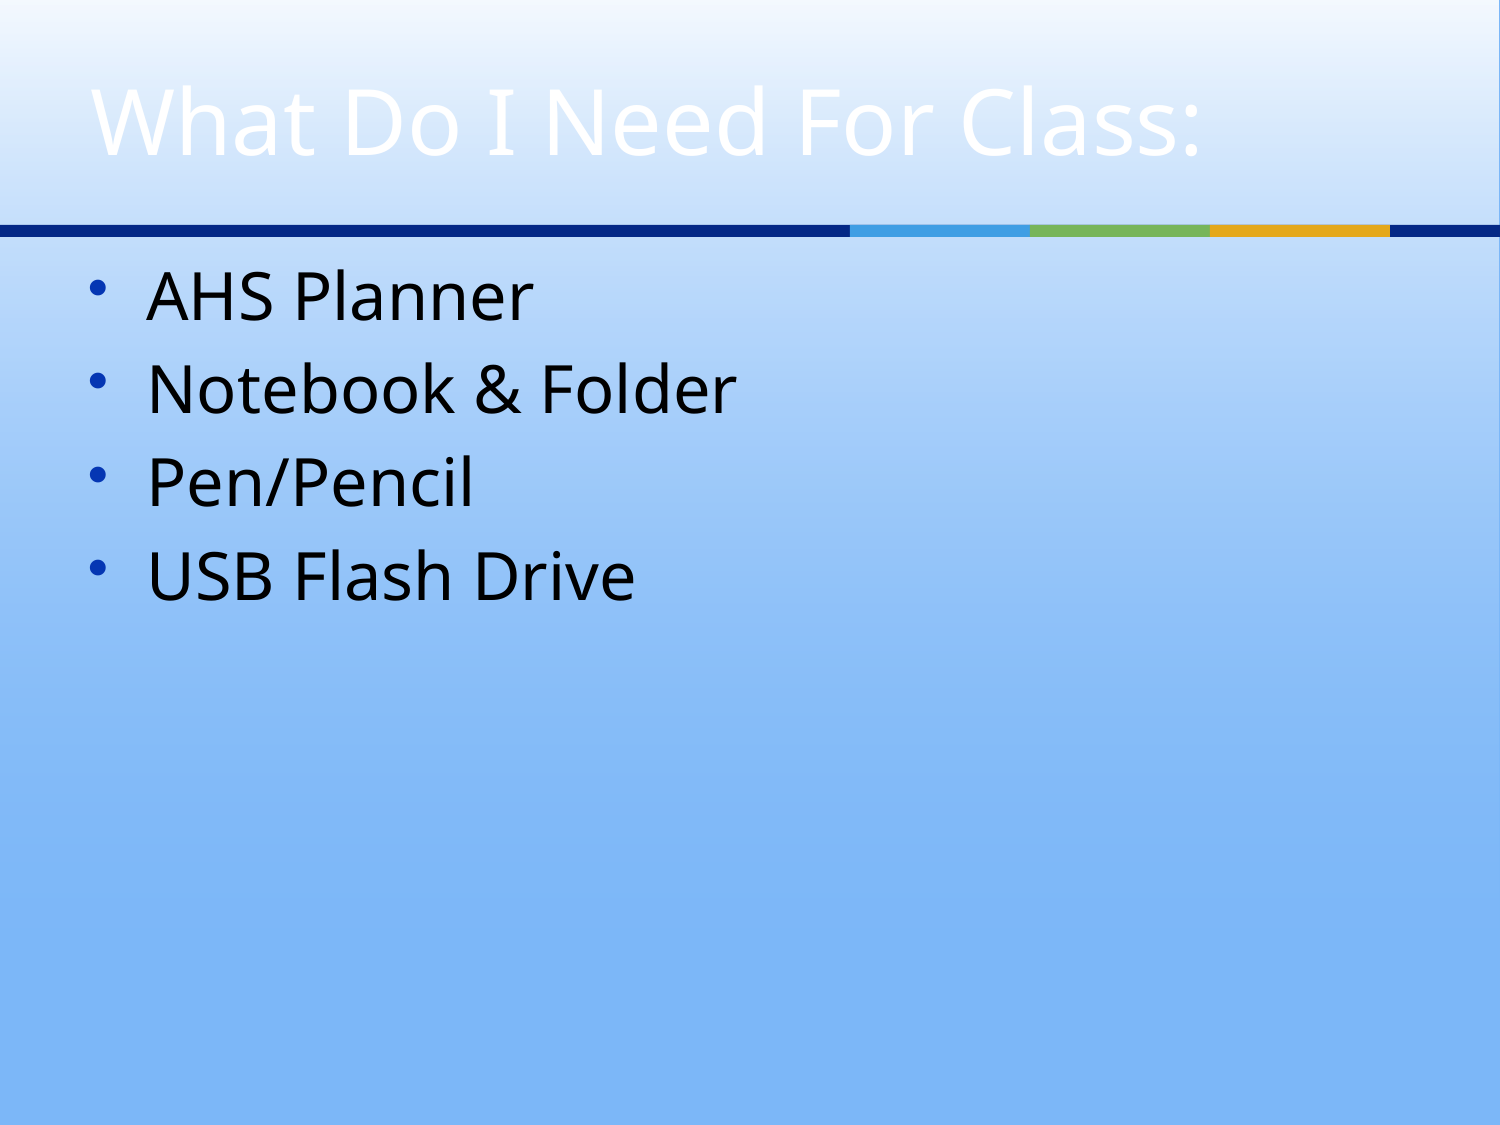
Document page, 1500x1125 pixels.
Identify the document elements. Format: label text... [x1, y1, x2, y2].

title What Do I Need For Class: [75, 24, 1425, 213]
list AHS Planner Notebook & Folder Pen/Pencil USB Flash Drive [75, 246, 1425, 1005]
